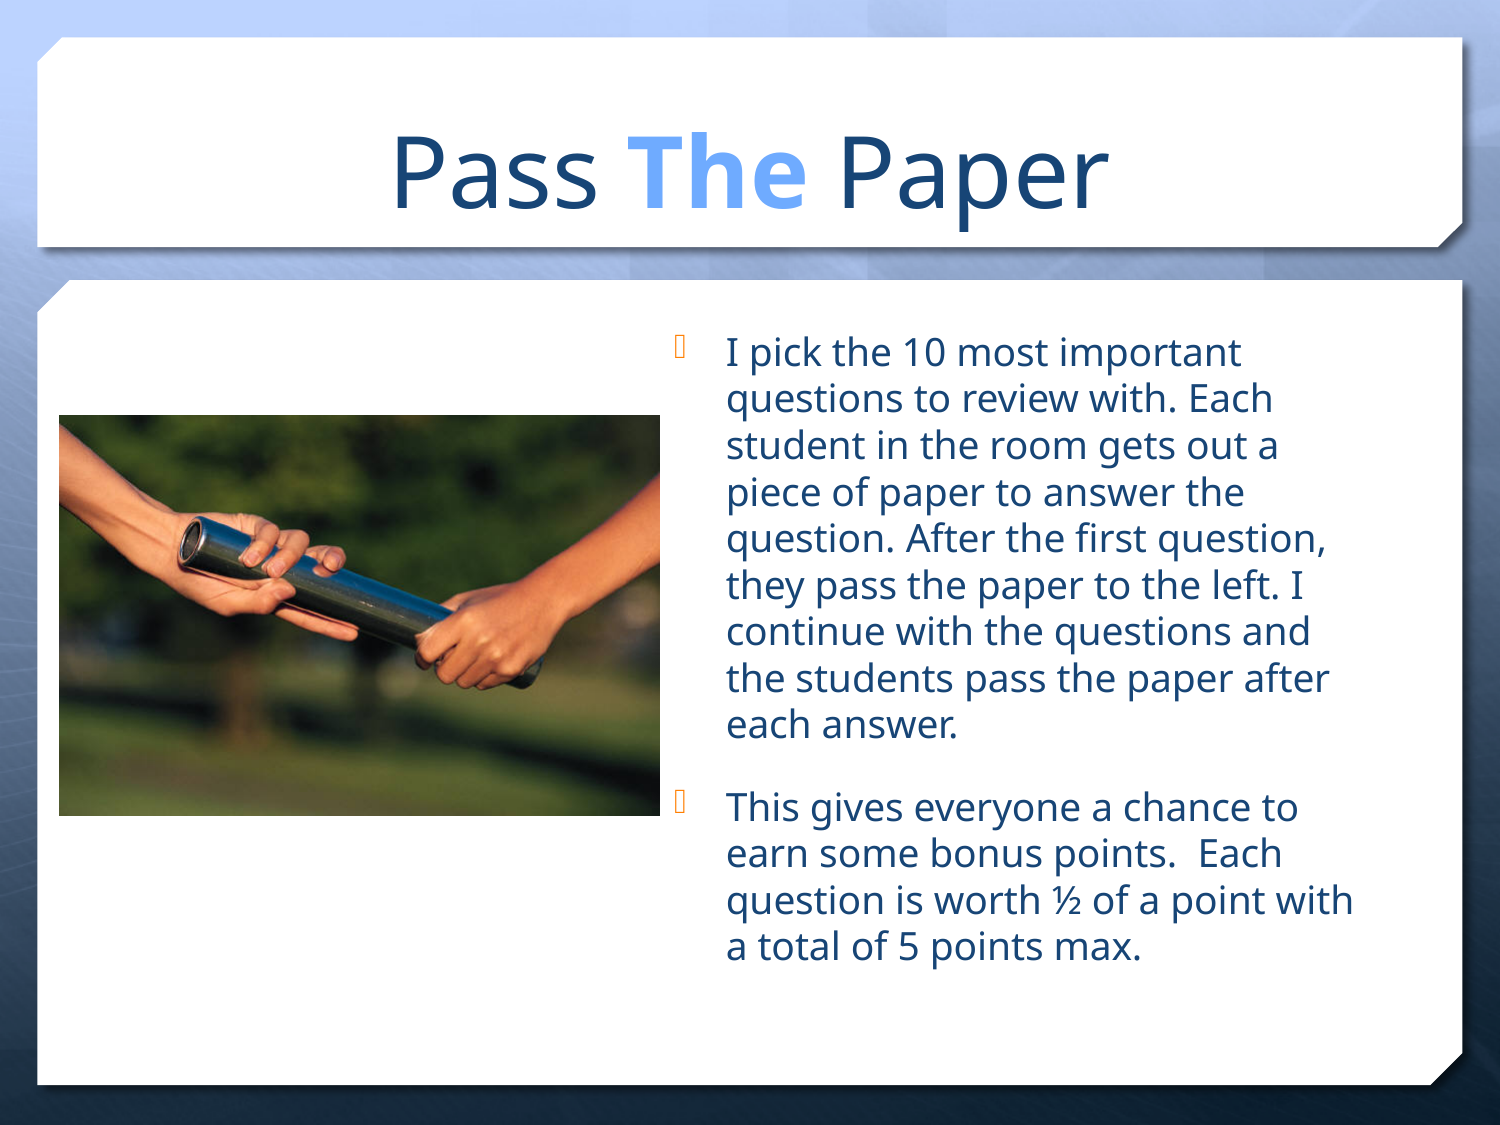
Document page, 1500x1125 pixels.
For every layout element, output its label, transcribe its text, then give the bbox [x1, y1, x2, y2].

picture [58, 414, 660, 816]
list I pick the 10 most important questions to review with. Each student in the room gets out a piece of paper to answer the question. After the first question, they pass the paper to the left. I continue with the questions and the students pass the paper after each answer. This gives everyone a chance to earn some bonus points. Each question is worth ½ of a point with a total of 5 points max. [659, 319, 1372, 978]
title Pass The Paper [127, 48, 1372, 236]
